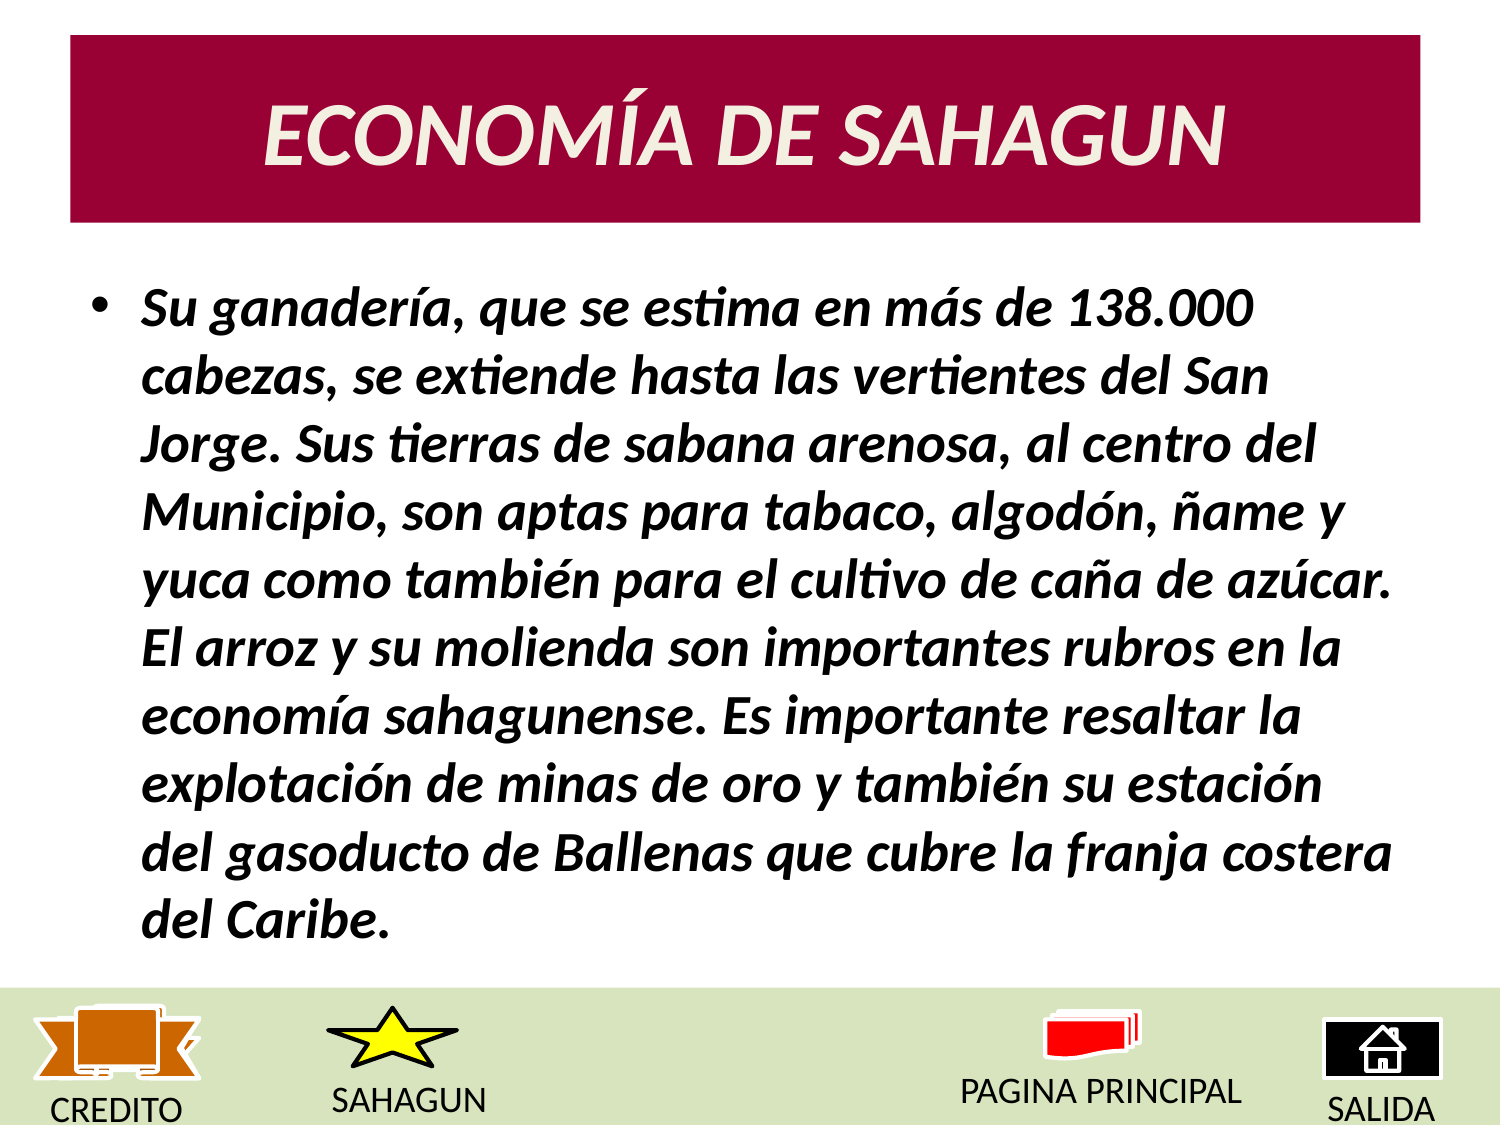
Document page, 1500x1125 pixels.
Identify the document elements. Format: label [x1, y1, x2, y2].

text_box [0, 986, 1500, 1125]
list [75, 262, 1425, 961]
title [70, 35, 1421, 223]
